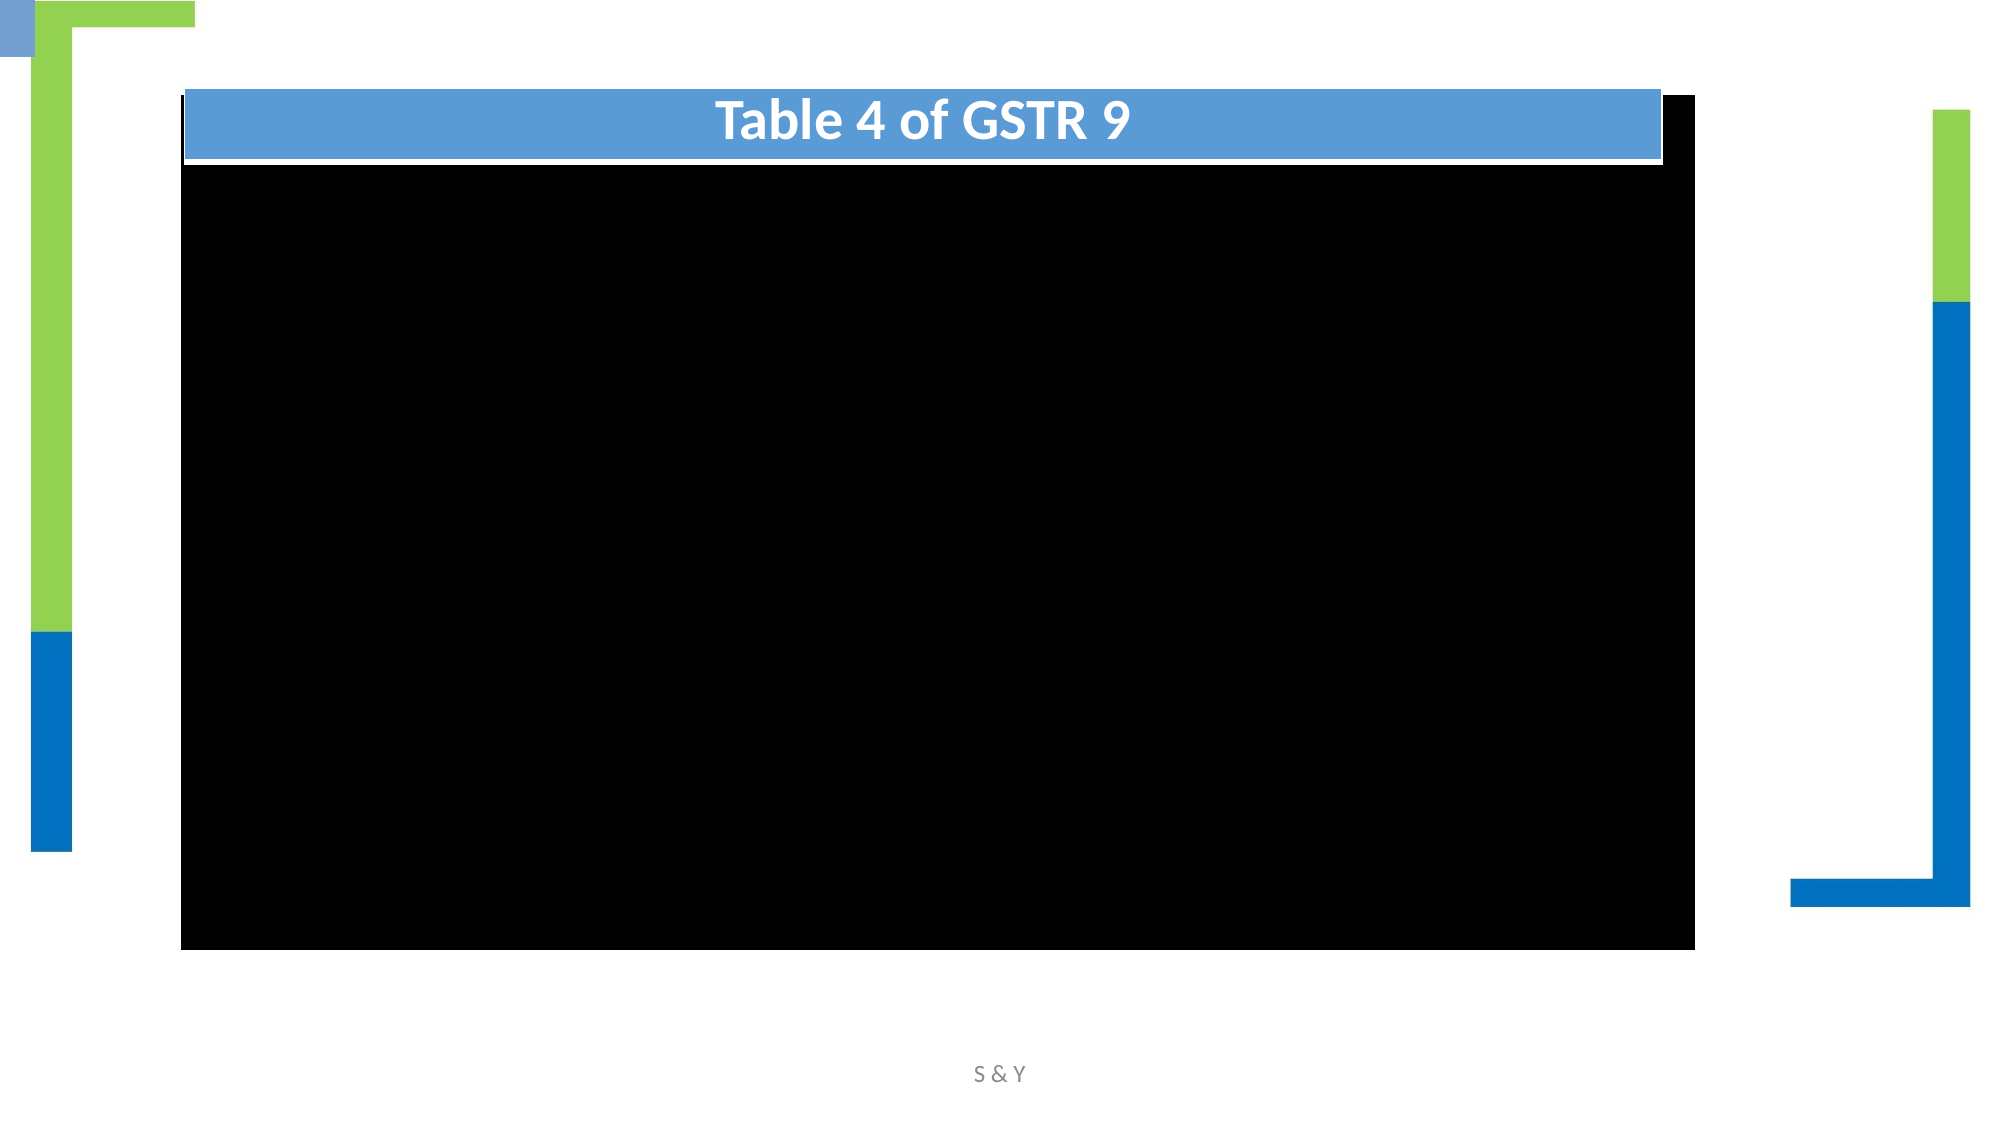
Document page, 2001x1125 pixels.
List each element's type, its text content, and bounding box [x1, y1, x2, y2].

table_header Table 4 of GSTR 9 [185, 89, 1661, 95]
footer S & Y [662, 1042, 1338, 1103]
picture [0, 0, 2001, 1125]
